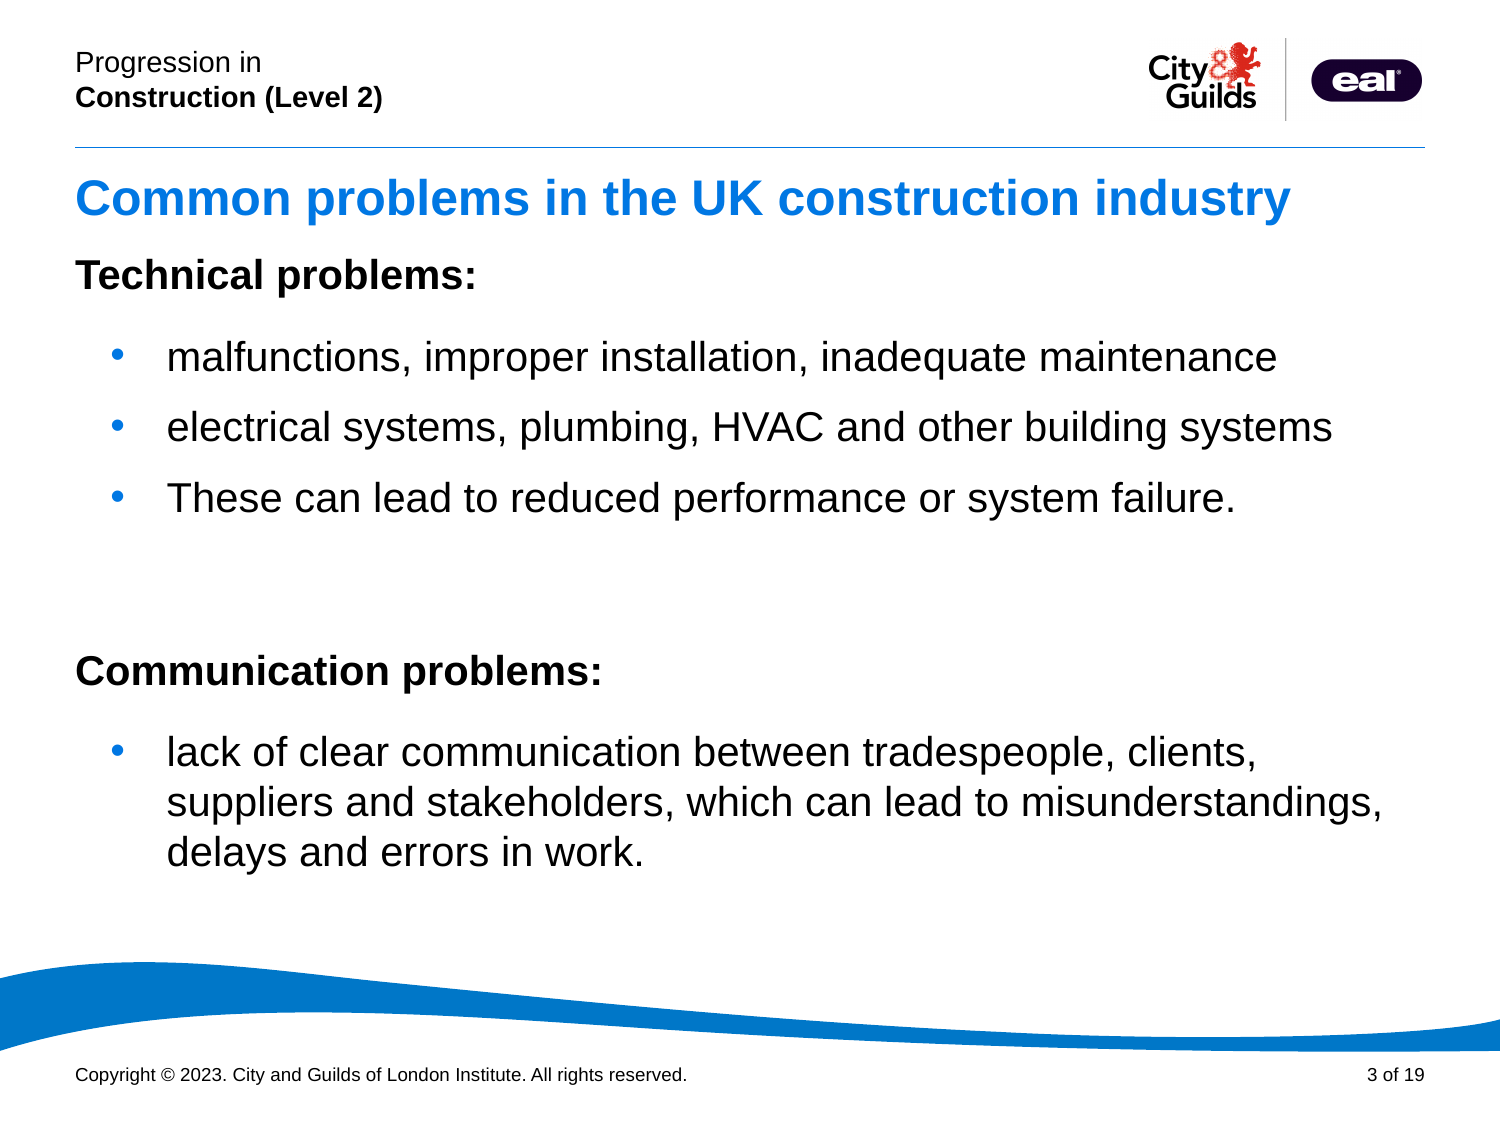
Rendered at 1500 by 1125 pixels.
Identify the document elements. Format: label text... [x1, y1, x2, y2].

picture [1149, 38, 1422, 121]
title Common problems in the UK construction industry [74, 165, 1426, 229]
list Technical problems: malfunctions, improper installation, inadequate maintenance electrical systems, plumbing, HVAC and other building systems These can lead to reduced performance or system failure. Communication problems: lack of clear communication between tradespeople, clients, suppliers and stakeholders, which can lead to misunderstandings, delays and errors in work. [74, 247, 1426, 946]
